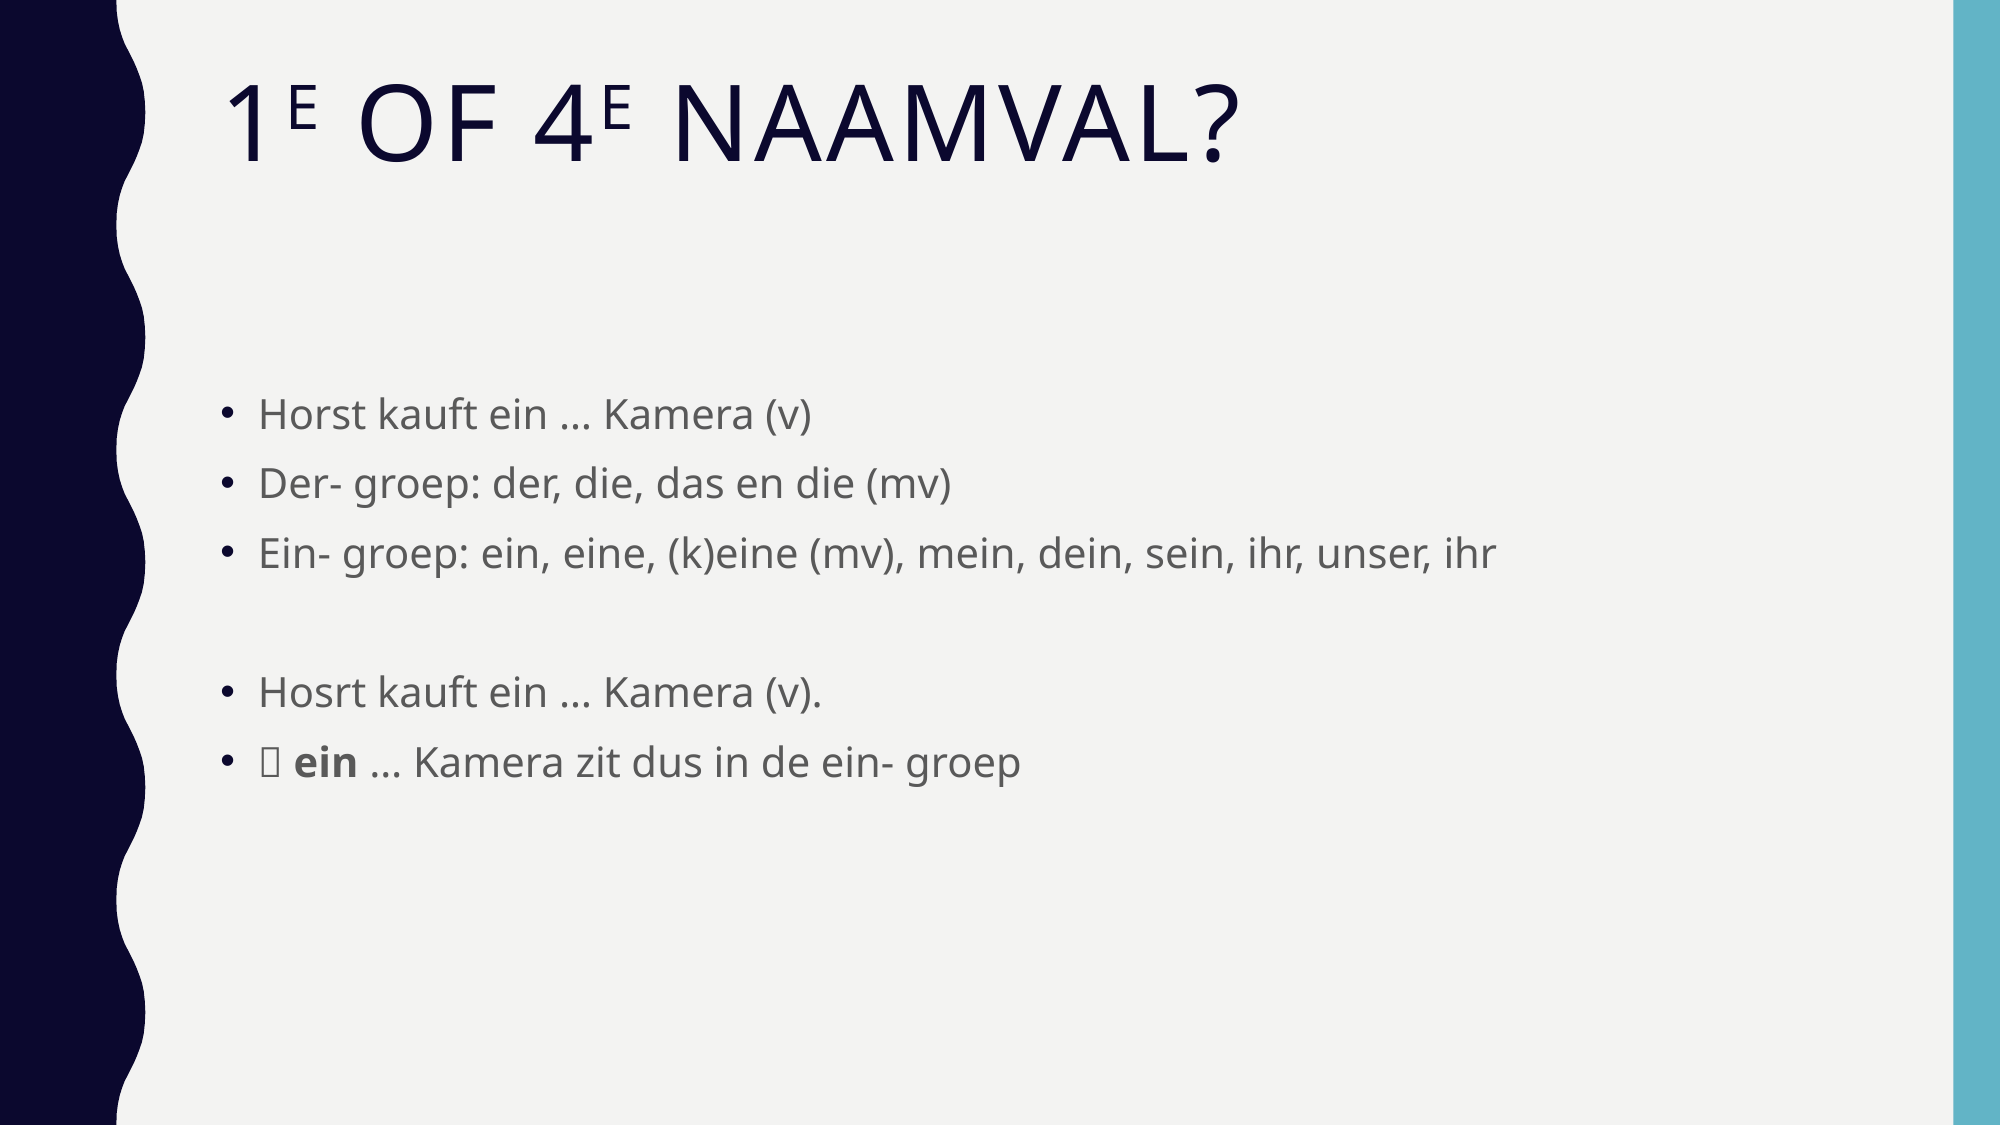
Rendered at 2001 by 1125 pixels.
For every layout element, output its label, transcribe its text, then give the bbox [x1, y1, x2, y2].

list Horst kauft ein … Kamera (v) Der- groep: der, die, das en die (mv) Ein- groep: ein, eine, (k)eine (mv), mein, dein, sein, ihr, unser, ihr Hosrt kauft ein … Kamera (v).  ein … Kamera zit dus in de ein- groep [205, 375, 1875, 965]
title 1e of 4e naamval? [205, 62, 1875, 308]
